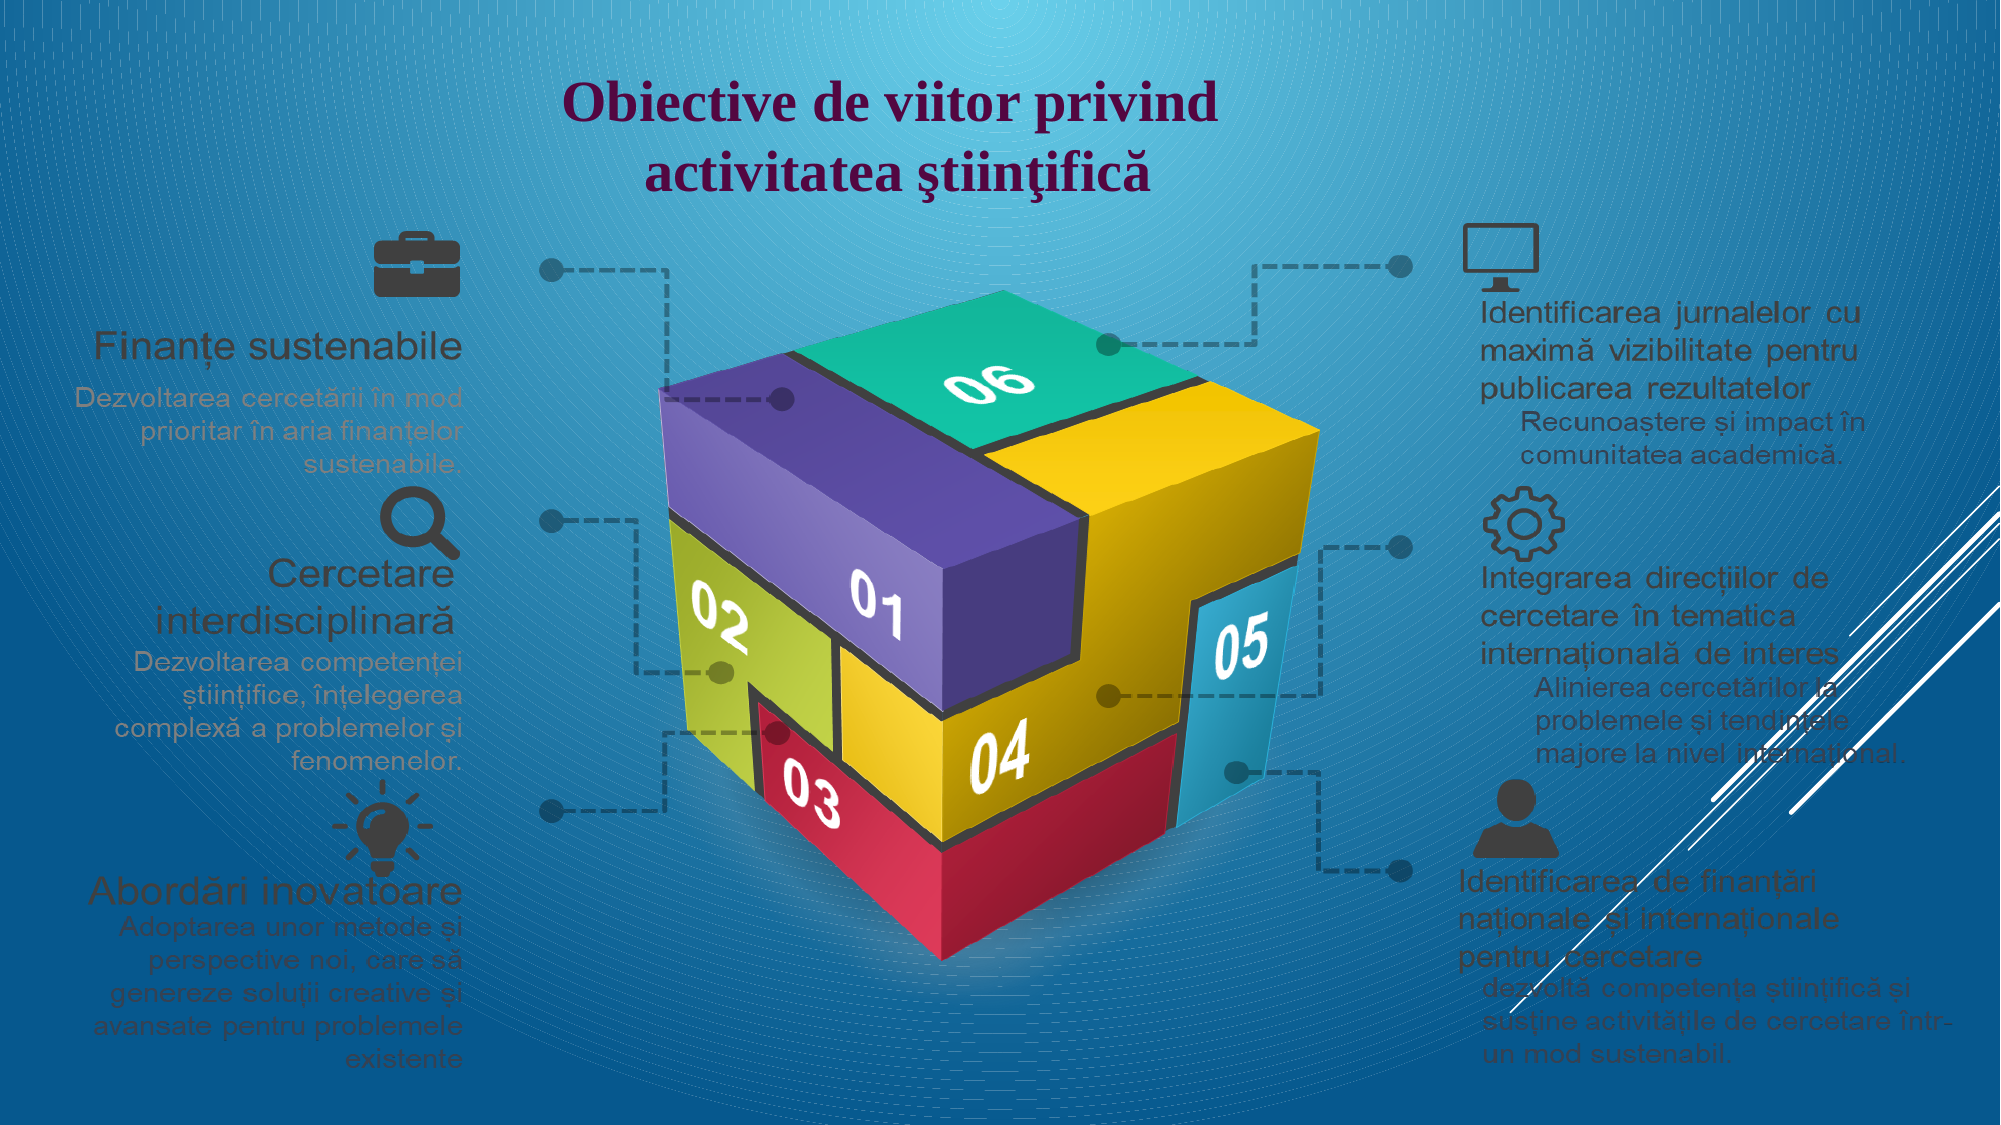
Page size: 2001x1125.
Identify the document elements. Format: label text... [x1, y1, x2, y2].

picture [44, 223, 1980, 1091]
text_box Obiective de viitor privind activitatea ştiinţifică [304, 55, 1492, 211]
